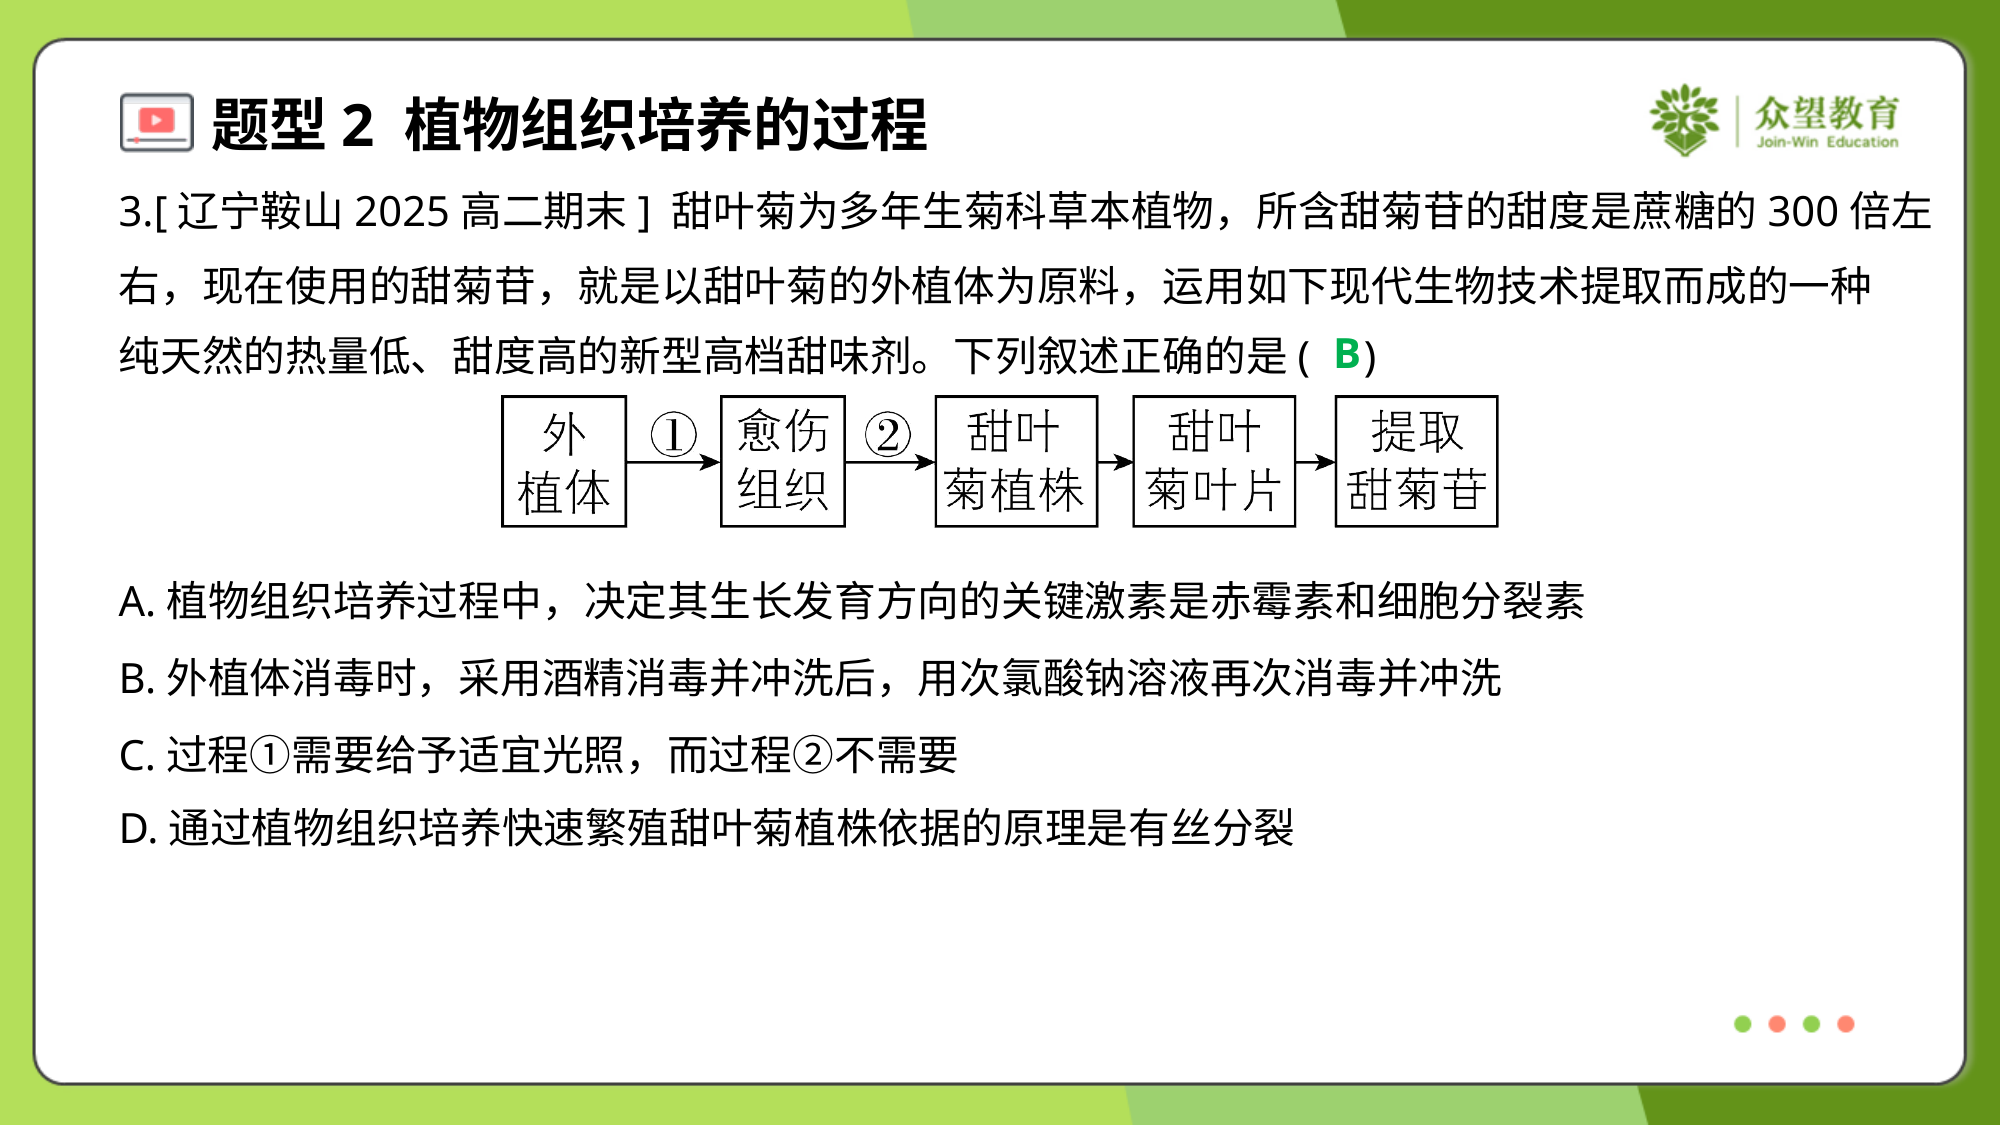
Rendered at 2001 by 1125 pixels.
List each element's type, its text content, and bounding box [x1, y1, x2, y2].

text_box 3.[辽宁鞍山2025高二期末] 甜叶菊为多年生菊科草本植物，所含甜菊苷的甜度是蔗糖的300倍左 右，现在使用的甜菊苷，就是以甜叶菊的外植体为原料，运用如下现代生物技术提取而成的一种 纯天然的热量低、甜度高的新型高档甜味剂。下列叙述正确的是( ) [118, 159, 1883, 373]
text_box A.植物组织培养过程中，决定其生长发育方向的关键激素是赤霉素和细胞分裂素 B.外植体消毒时，采用酒精消毒并冲洗后，用次氯酸钠溶液再次消毒并冲洗 C.过程①需要给予适宜光照，而过程②不需要 D.通过植物组织培养快速繁殖甜叶菊植株依据的原理是有丝分裂 [118, 549, 1883, 844]
picture [0, 0, 2000, 1125]
text_box B [1317, 306, 1377, 371]
